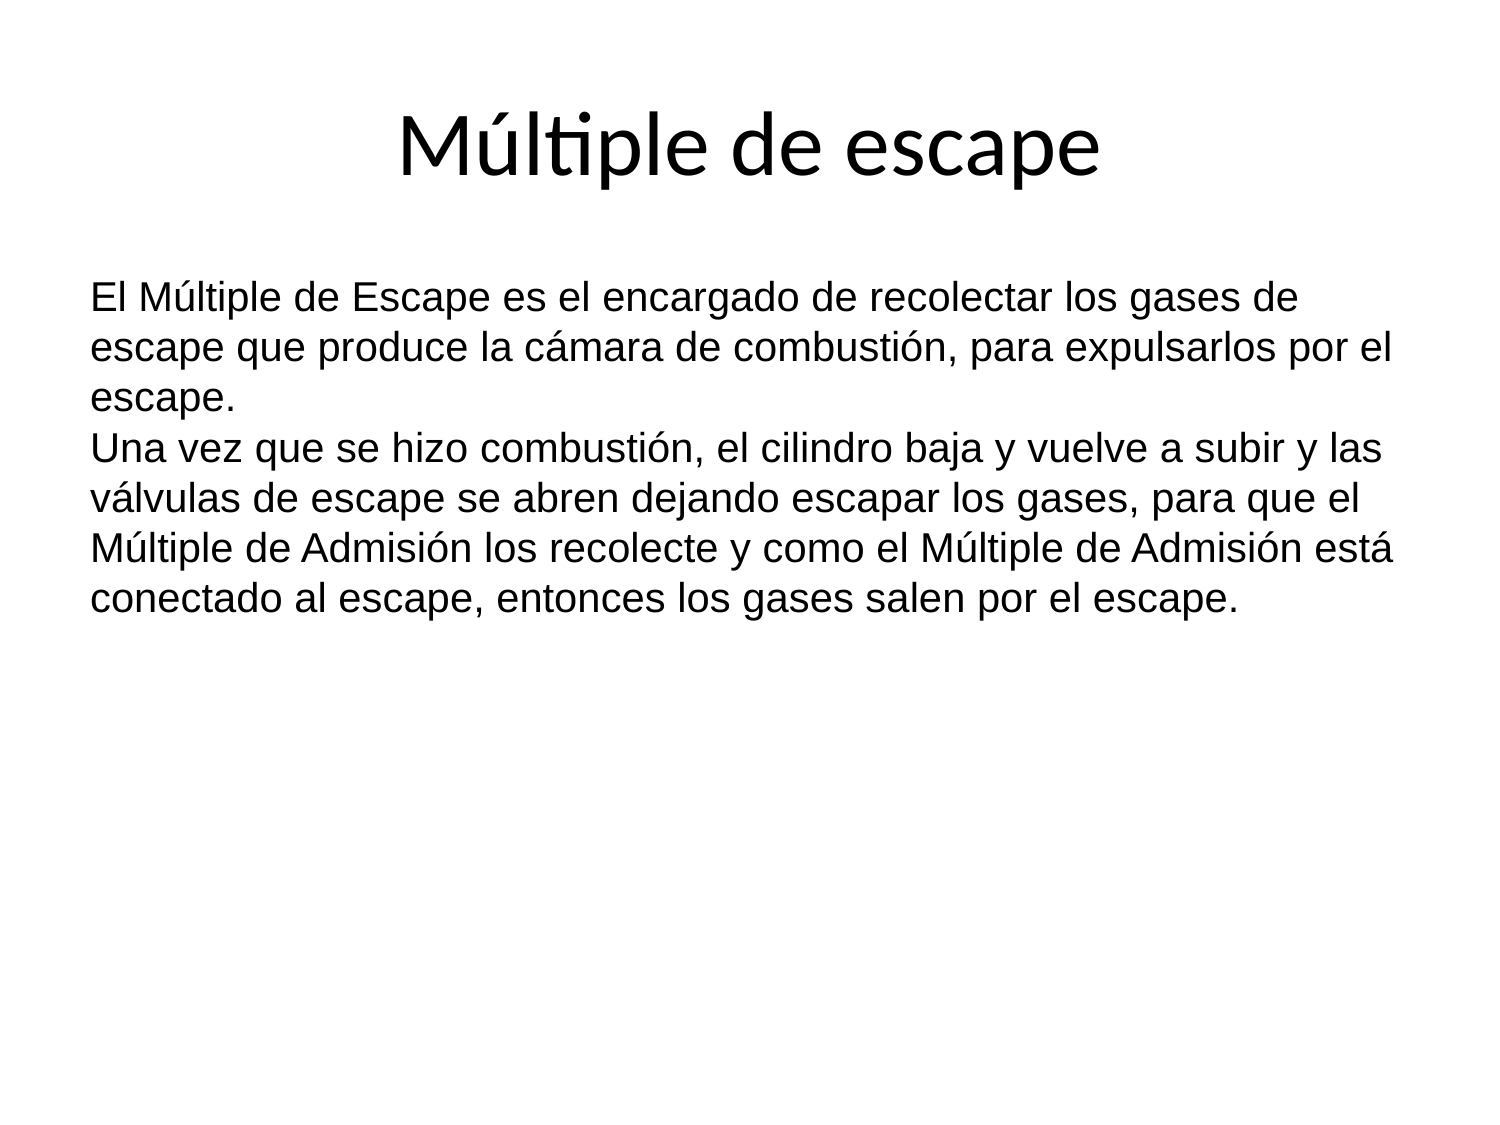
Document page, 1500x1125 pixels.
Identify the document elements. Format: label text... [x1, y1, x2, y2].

list El Múltiple de Escape es el encargado de recolectar los gases de escape que produce la cámara de combustión, para expulsarlos por el escape. Una vez que se hizo combustión, el cilindro baja y vuelve a subir y las válvulas de escape se abren dejando escapar los gases, para que el Múltiple de Admisión los recolecte y como el Múltiple de Admisión está conectado al escape, entonces los gases salen por el escape. [75, 262, 1425, 1005]
title Múltiple de escape [75, 45, 1425, 233]
